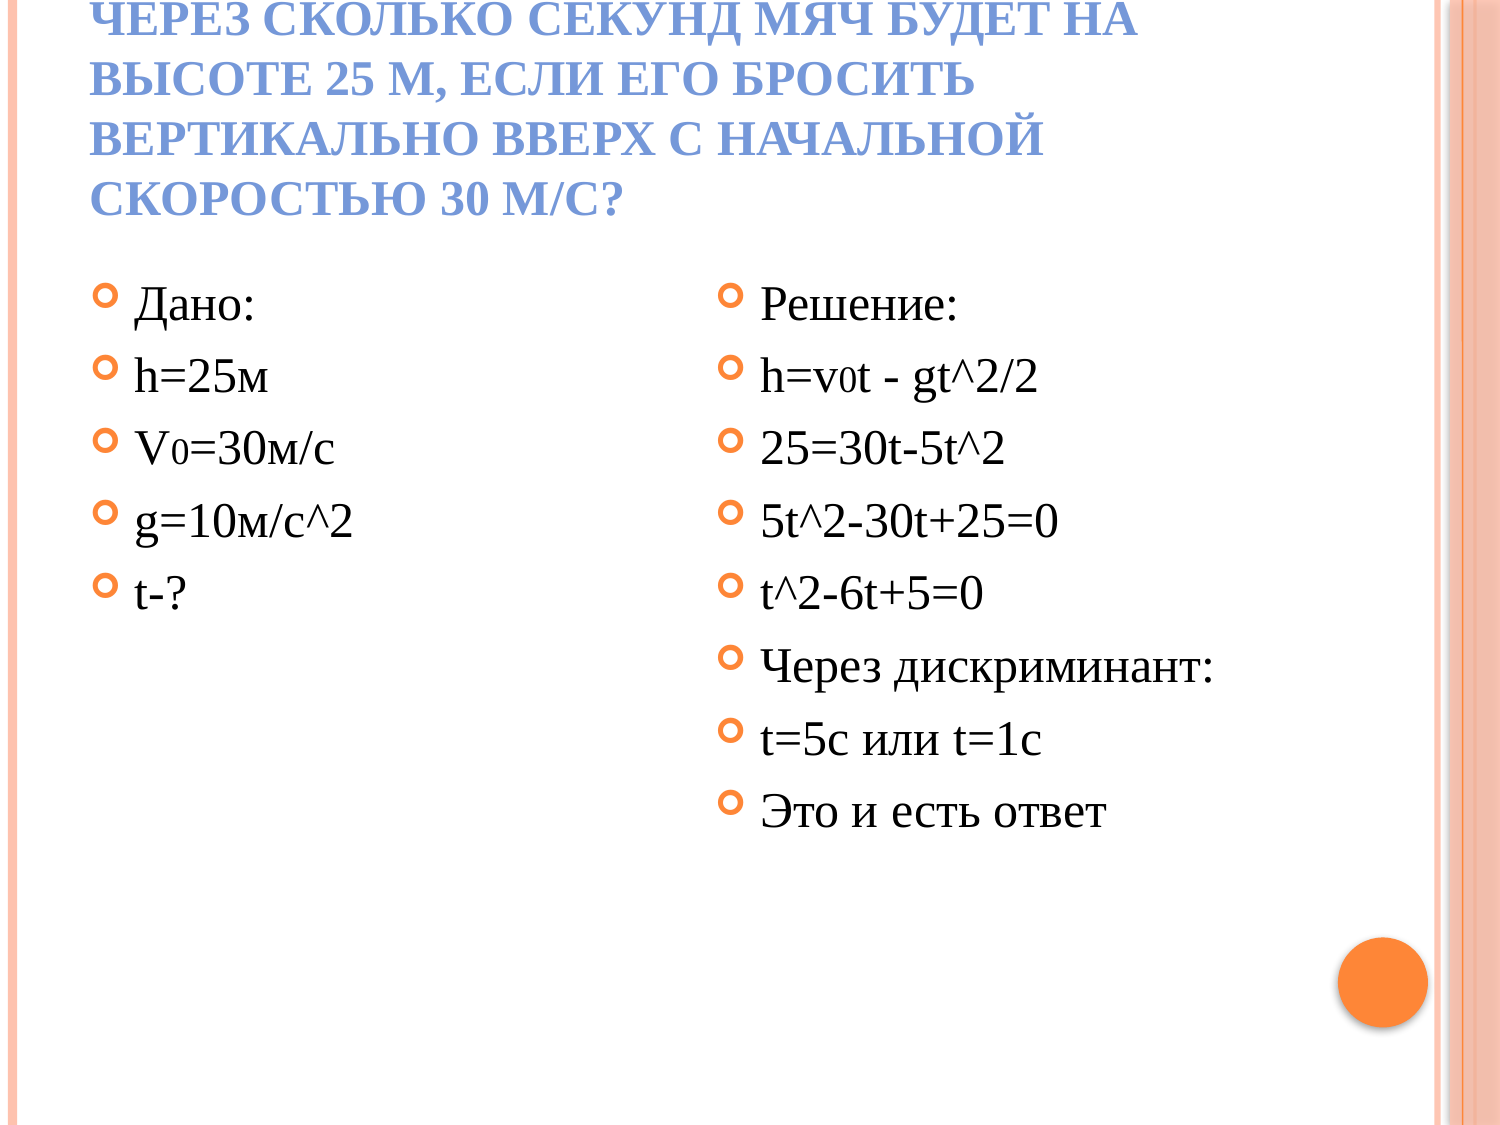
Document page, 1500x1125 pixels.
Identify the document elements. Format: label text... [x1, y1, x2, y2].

list Решение: h=v0t - gt^2/2 25=30t-5t^2 5t^2-30t+25=0 t^2-6t+5=0 Через дискриминант: t=5c или t=1с Это и есть ответ [700, 262, 1301, 1013]
list Дано: h=25м V0=30м/с g=10м/с^2 t-? [75, 262, 675, 1013]
title Через сколько секунд мяч будет на высоте 25 м, если его бросить вертикально вверх с начальной скоростью 30 м/с? [75, 45, 1300, 233]
